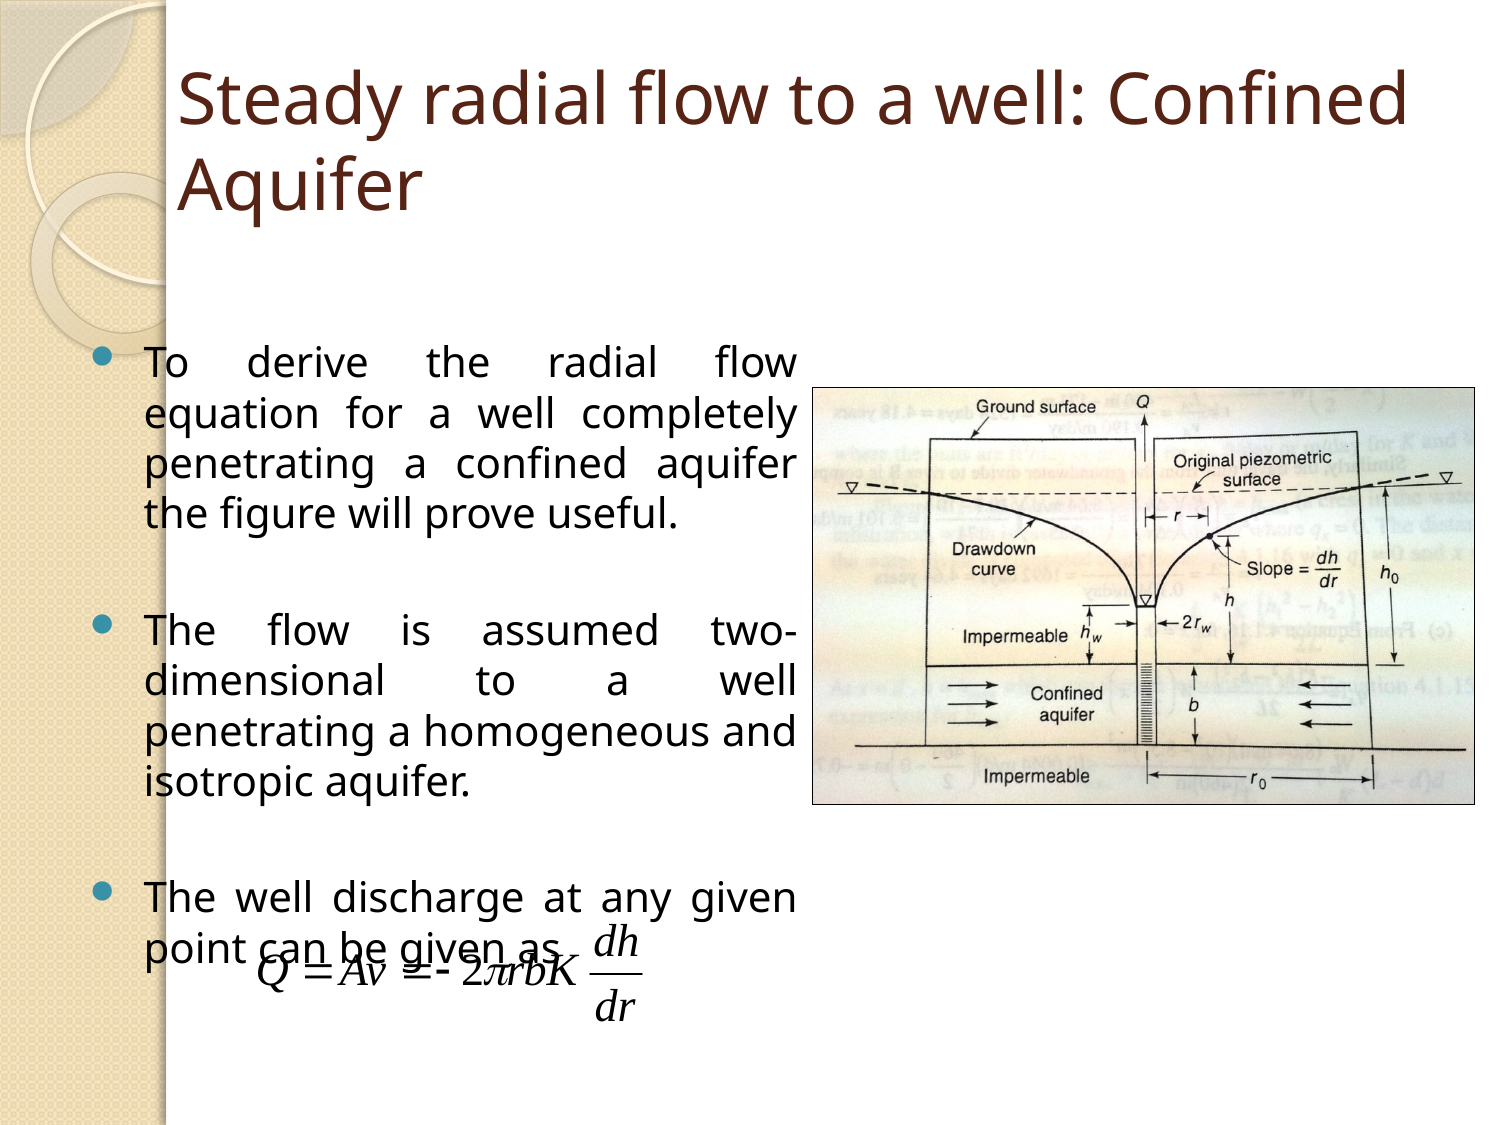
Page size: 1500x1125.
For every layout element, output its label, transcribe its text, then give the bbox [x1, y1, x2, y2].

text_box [249, 912, 651, 1032]
list To derive the radial flow equation for a well completely penetrating a confined aquifer the figure will prove useful. The flow is assumed two-dimensional to a well penetrating a homogeneous and isotropic aquifer. The well discharge at any given point can be given as [75, 270, 813, 988]
title Steady radial flow to a well: Confined Aquifer [162, 45, 1466, 233]
picture [812, 387, 1476, 806]
